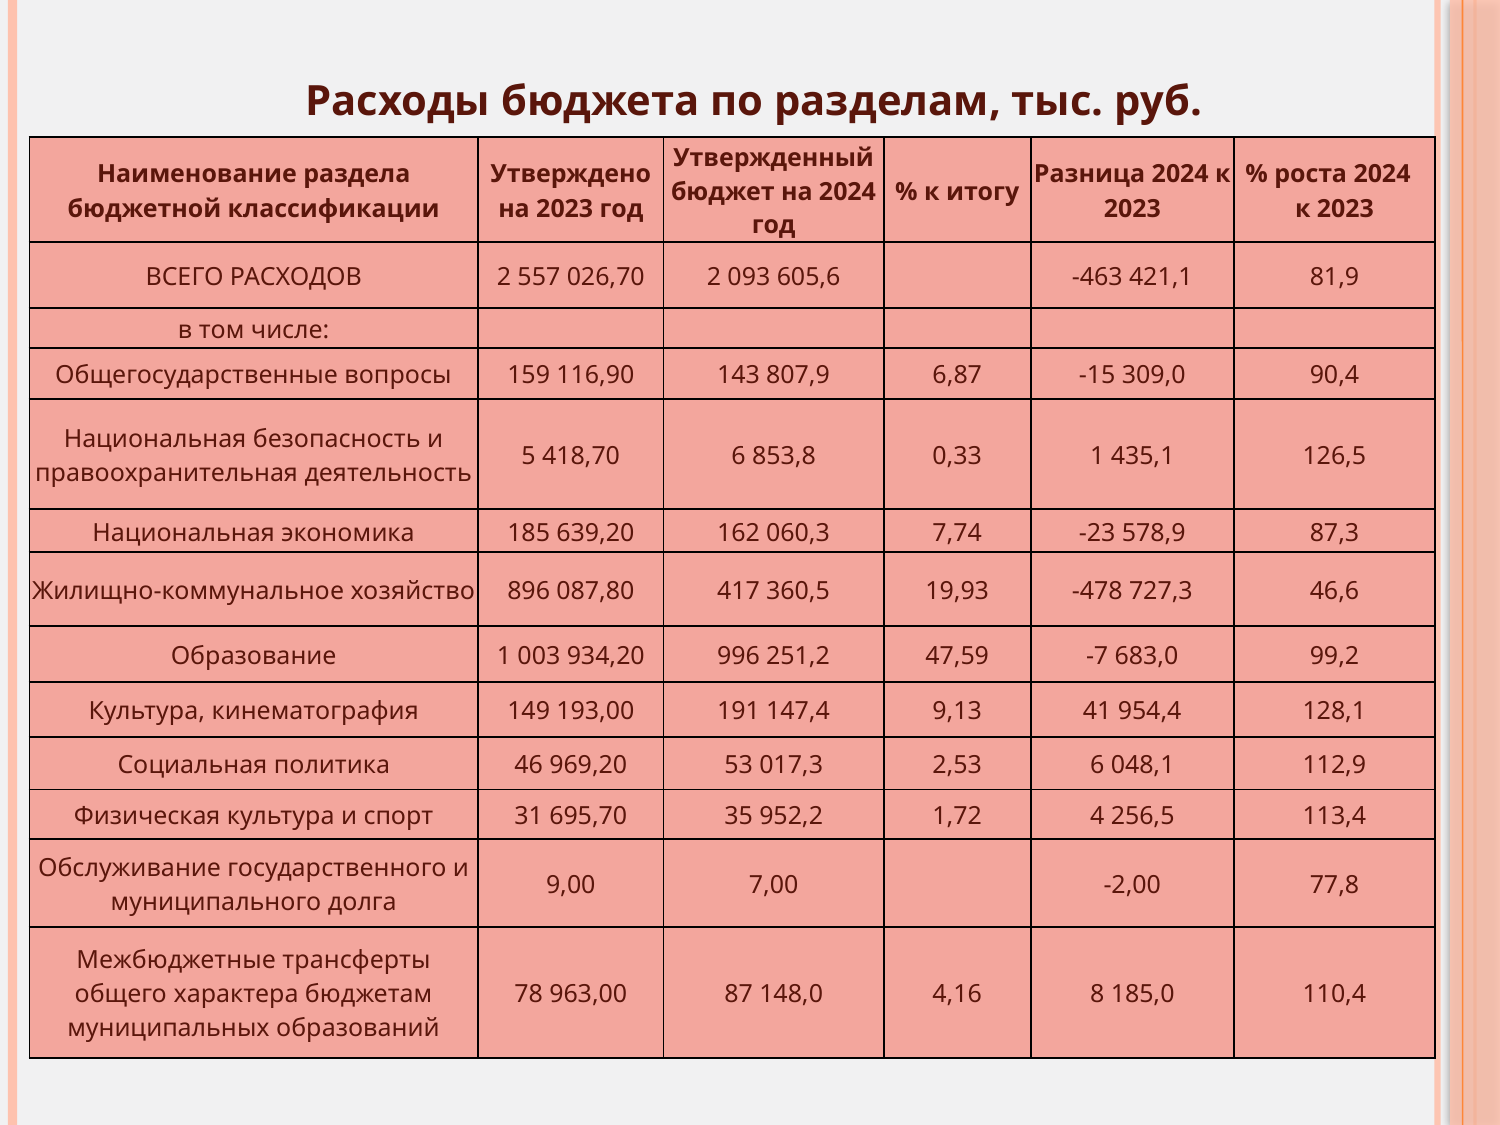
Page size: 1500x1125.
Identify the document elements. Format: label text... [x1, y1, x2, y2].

table_cell 126,5 [1235, 400, 1434, 508]
table_cell в том числе: [30, 309, 477, 347]
table_cell Социальная политика [30, 738, 477, 789]
table_cell 6 853,8 [664, 400, 883, 508]
table_cell 1 003 934,20 [479, 627, 663, 681]
table_cell 149 193,00 [479, 683, 663, 736]
table_cell 78 963,00 [479, 928, 663, 1057]
table_cell [664, 309, 883, 347]
table_cell -15 309,0 [1032, 349, 1233, 398]
table_cell [1235, 309, 1434, 347]
table_cell 896 087,80 [479, 553, 663, 625]
table_cell Национальная безопасность и правоохранительная деятельность [30, 400, 477, 508]
table_cell Жилищно-коммунальное хозяйство [30, 553, 477, 625]
table_cell 6,87 [885, 349, 1030, 398]
table_cell -478 727,3 [1032, 553, 1233, 625]
table_cell 159 116,90 [479, 349, 663, 398]
table_cell 2 557 026,70 [479, 243, 663, 307]
table_cell Национальная экономика [30, 510, 477, 551]
table_cell 2,53 [885, 738, 1030, 789]
table_cell 110,4 [1235, 928, 1434, 1057]
table_cell 4 256,5 [1032, 790, 1233, 838]
table_cell 8 185,0 [1032, 928, 1233, 1057]
table_cell Обслуживание государственного и муниципального долга [30, 840, 477, 926]
table_cell 46,6 [1235, 553, 1434, 625]
table_cell 31 695,70 [479, 790, 663, 838]
table_cell [885, 840, 1030, 926]
table_cell 87,3 [1235, 510, 1434, 551]
table_cell 4,16 [885, 928, 1030, 1057]
table_cell 185 639,20 [479, 510, 663, 551]
table_cell Общегосударственные вопросы [30, 349, 477, 398]
table_cell 99,2 [1235, 627, 1434, 681]
table_cell 996 251,2 [664, 627, 883, 681]
table_cell Культура, кинематография [30, 683, 477, 736]
table_cell [885, 243, 1030, 307]
table_cell 5 418,70 [479, 400, 663, 508]
table_cell -463 421,1 [1032, 243, 1233, 307]
table_cell [885, 309, 1030, 347]
text_box Расходы бюджета по разделам, тыс. руб. [53, 66, 1455, 132]
table_header Наименование раздела бюджетной классификации [30, 138, 477, 241]
table_cell 128,1 [1235, 683, 1434, 736]
table_header % к итогу [885, 138, 1030, 241]
table_cell 0,33 [885, 400, 1030, 508]
table_cell 87 148,0 [664, 928, 883, 1057]
table_cell Образование [30, 627, 477, 681]
table_cell 7,74 [885, 510, 1030, 551]
table_cell -7 683,0 [1032, 627, 1233, 681]
table_header Утвержденный бюджет на 2024 год [664, 138, 883, 241]
table_cell 47,59 [885, 627, 1030, 681]
table_cell 46 969,20 [479, 738, 663, 789]
table_cell 6 048,1 [1032, 738, 1233, 789]
table_cell 143 807,9 [664, 349, 883, 398]
table_cell -2,00 [1032, 840, 1233, 926]
table_cell 2 093 605,6 [664, 243, 883, 307]
table_header Утверждено на 2023 год [479, 138, 663, 241]
table_cell -23 578,9 [1032, 510, 1233, 551]
table_cell 1 435,1 [1032, 400, 1233, 508]
table_cell 81,9 [1235, 243, 1434, 307]
table_cell 19,93 [885, 553, 1030, 625]
table_cell 191 147,4 [664, 683, 883, 736]
table_cell 53 017,3 [664, 738, 883, 789]
table_cell 417 360,5 [664, 553, 883, 625]
table_cell ВСЕГО РАСХОДОВ [30, 243, 477, 307]
table_cell [1032, 309, 1233, 347]
table_cell 9,00 [479, 840, 663, 926]
table_cell [479, 309, 663, 347]
table_cell 77,8 [1235, 840, 1434, 926]
table_cell Физическая культура и спорт [30, 790, 477, 838]
table_cell 90,4 [1235, 349, 1434, 398]
table_cell 112,9 [1235, 738, 1434, 789]
table_header % роста 2024 к 2023 [1235, 138, 1434, 241]
table_cell 7,00 [664, 840, 883, 926]
table_cell 113,4 [1235, 790, 1434, 838]
table_cell 162 060,3 [664, 510, 883, 551]
table_cell 35 952,2 [664, 790, 883, 838]
table_cell 9,13 [885, 683, 1030, 736]
table_header Разница 2024 к 2023 [1032, 138, 1233, 241]
table_cell 41 954,4 [1032, 683, 1233, 736]
table_cell 1,72 [885, 790, 1030, 838]
table_cell Межбюджетные трансферты общего характера бюджетам муниципальных образований [30, 928, 477, 1057]
